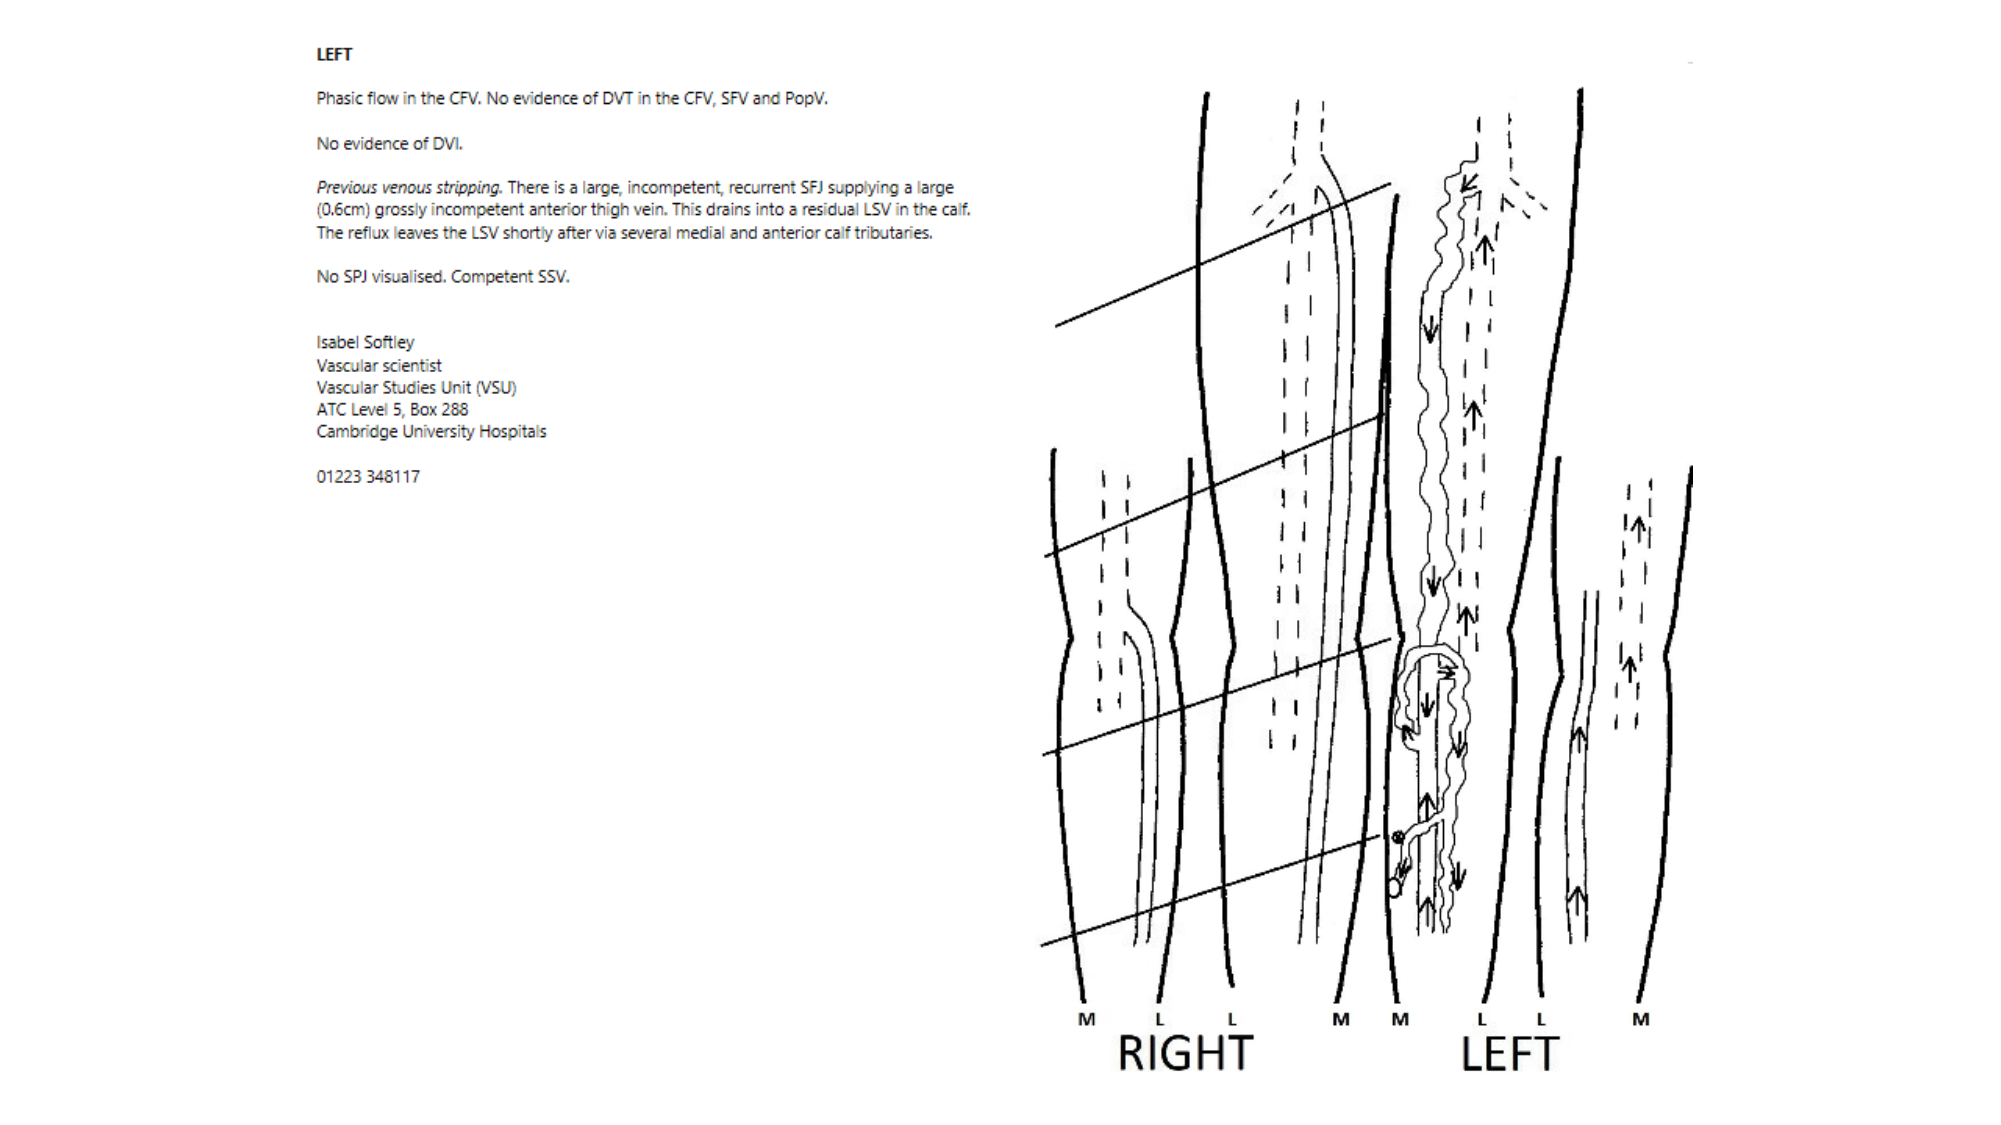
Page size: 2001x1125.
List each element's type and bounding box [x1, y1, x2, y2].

picture [306, 42, 1693, 1083]
